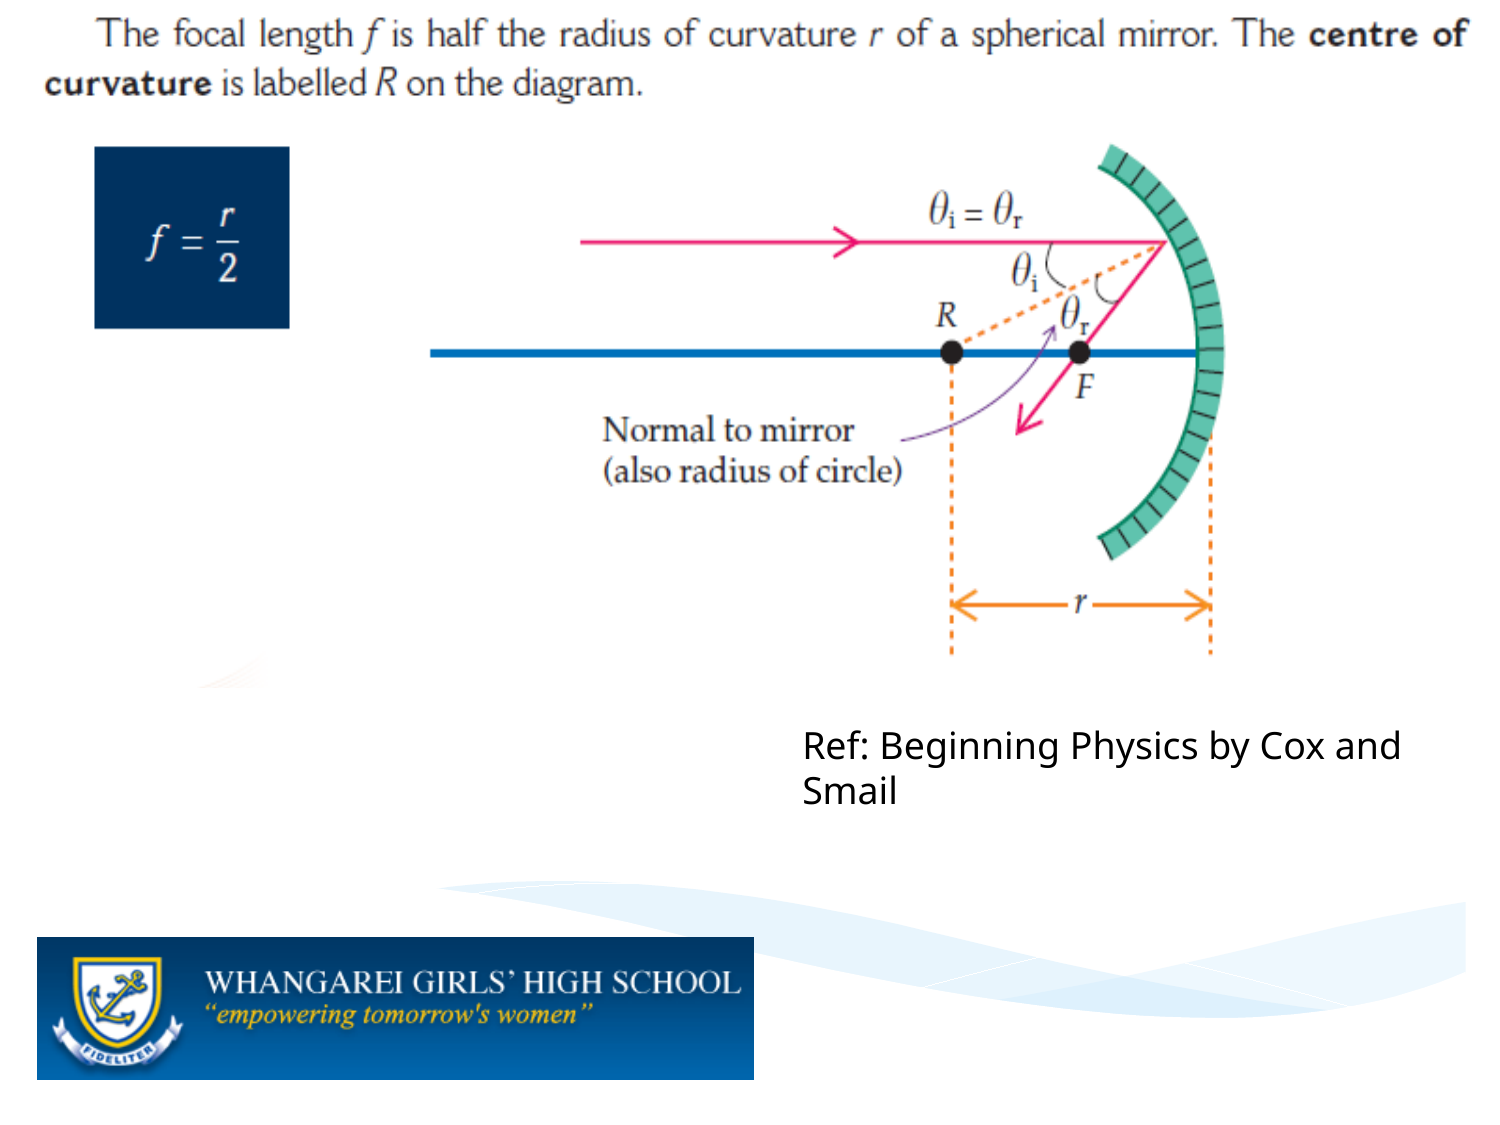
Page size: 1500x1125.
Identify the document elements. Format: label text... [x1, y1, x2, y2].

picture [37, 937, 754, 1080]
text_box Ref: Beginning Physics by Cox and Smail [787, 714, 1500, 820]
picture [28, 0, 1500, 688]
